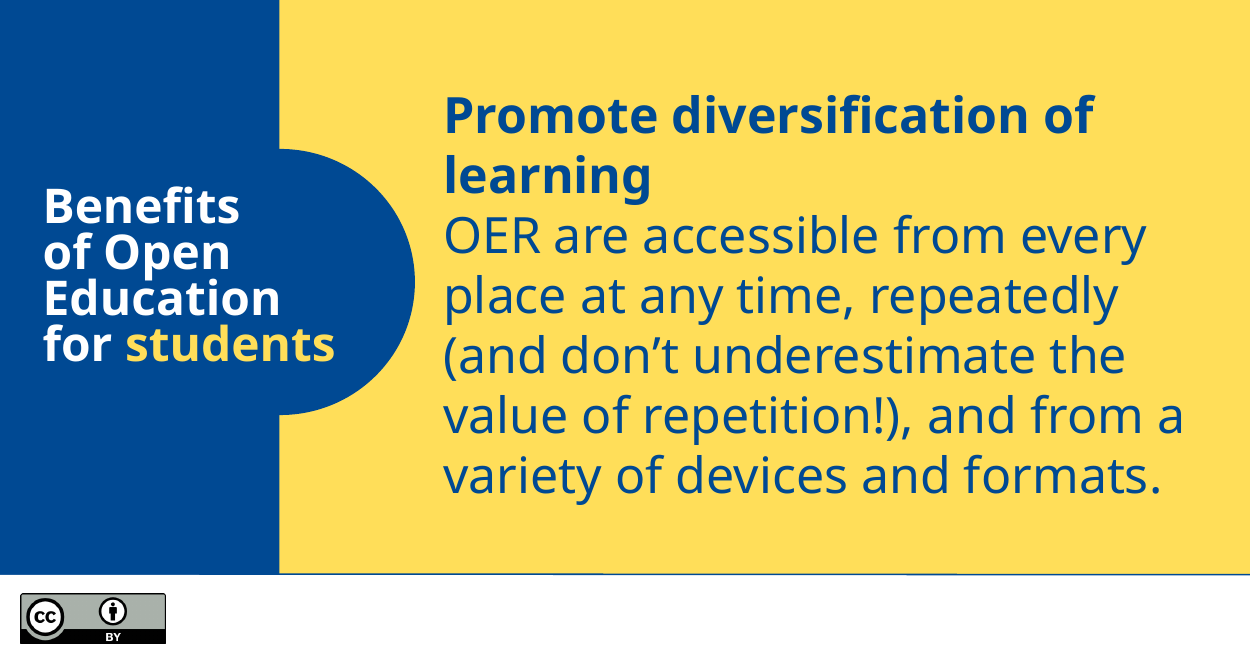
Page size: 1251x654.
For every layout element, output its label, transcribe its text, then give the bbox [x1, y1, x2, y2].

text_box [0, 0, 280, 573]
text_box [368, 181, 415, 383]
text_box [196, 386, 365, 416]
text_box Promote diversification of learning OER are accessible from every place at any time, repeatedly (and don’t underestimate the value of repetition!), and from a variety of devices and formats. [428, 69, 1235, 519]
text_box [0, 582, 1250, 654]
text_box [206, 148, 355, 171]
text_box Benefits of Open Education for students [27, 171, 368, 386]
picture [20, 592, 166, 645]
